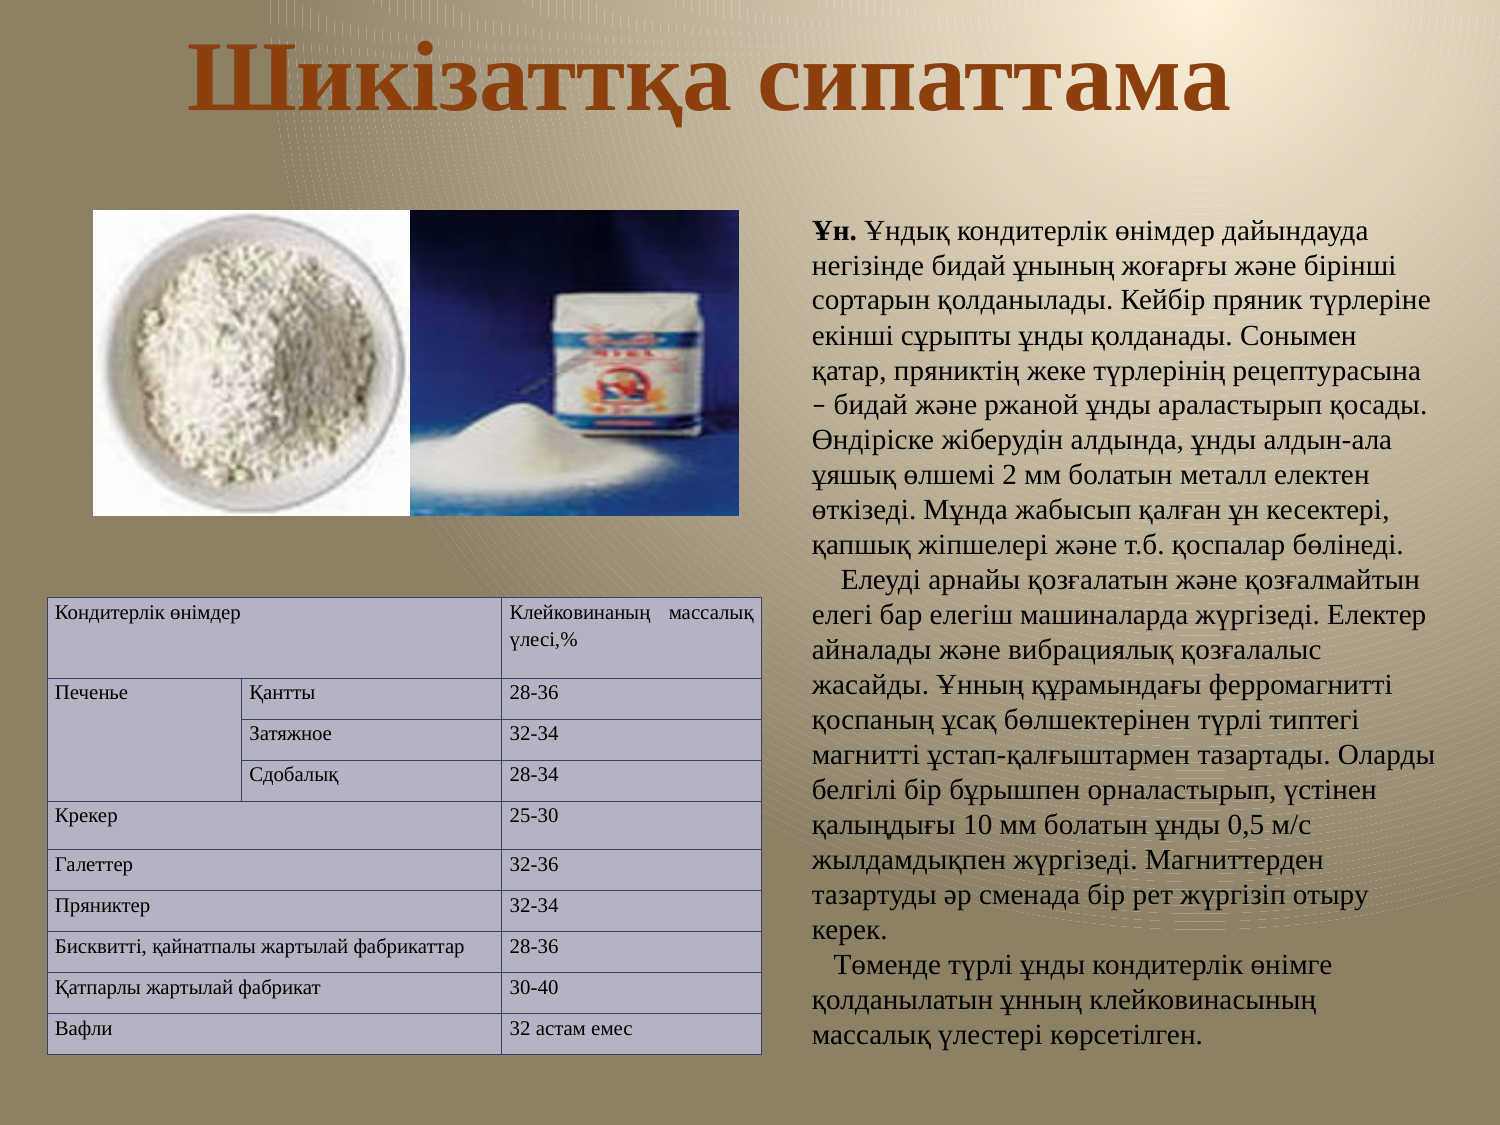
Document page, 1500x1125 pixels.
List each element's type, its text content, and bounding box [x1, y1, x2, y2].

table_cell Печенье [48, 679, 241, 801]
table_cell 25-30 [502, 802, 761, 849]
table_header Кондитерлік өнімдер [48, 598, 501, 678]
table_header Клейковинаның массалық үлесі,% [502, 598, 761, 678]
table_cell Крекер [48, 802, 501, 849]
table_cell Затяжное [242, 720, 501, 760]
table_cell Қантты [242, 679, 501, 719]
table_cell 32-36 [502, 850, 761, 890]
table_cell 32-34 [502, 720, 761, 760]
table_cell 32 астам емес [502, 1014, 761, 1054]
table_cell Сдобалық [242, 761, 501, 801]
table_cell 28-36 [502, 679, 761, 719]
text_box Ұн. Ұндық кондитерлік өнімдер дайындауда негізінде бидай ұнының жоғарғы және бірінші сортарын қолданылады. Кейбір пряник түрлеріне екінші сұрыпты ұнды қолданады. Сонымен қатар, пряниктің жеке түрлерінің рецептурасына – бидай және ржаной ұнды араластырып қосады. Өндіріске жіберудін алдында, ұнды алдын-ала ұяшық өлшемі 2 мм болатын металл електен өткізеді. Мұнда жабысып қалған ұн кесектері, қапшық жіпшелері және т.б. қоспалар бөлінеді. Елеуді арнайы қозғалатын және қозғалмайтын елегі бар елегіш машиналарда жүргізеді. Електер айналады және вибрациялық қозғалалыс жасайды. Ұнның құрамындағы ферромагнитті қоспаның ұсақ бөлшектерінен түрлі типтегі магнитті ұстап-қалғыштармен тазартады. Оларды белгілі бір бұрышпен орналастырып, үстінен қалыңдығы 10 мм болатын ұнды 0,5 м/с жылдамдықпен жүргізеді. Магниттерден тазартуды әр сменада бір рет жүргізіп отыру керек. Төменде түрлі ұнды кондитерлік өнімге қолданылатын ұнның клейковинасының массалық үлестері көрсетілген. [796, 203, 1454, 1103]
table_cell 28-34 [502, 761, 761, 801]
table_cell 28-36 [502, 932, 761, 972]
table_cell Бисквитті, қайнатпалы жартылай фабрикаттар [48, 932, 501, 972]
table_cell 32-34 [502, 891, 761, 931]
table_cell 30-40 [502, 973, 761, 1013]
table_cell Пряниктер [48, 891, 501, 931]
picture [93, 210, 739, 516]
table_cell Вафли [48, 1014, 501, 1054]
title Шикізаттқа сипаттама [46, 0, 1397, 138]
table_cell Қатпарлы жартылай фабрикат [48, 973, 501, 1013]
table_cell Галеттер [48, 850, 501, 890]
